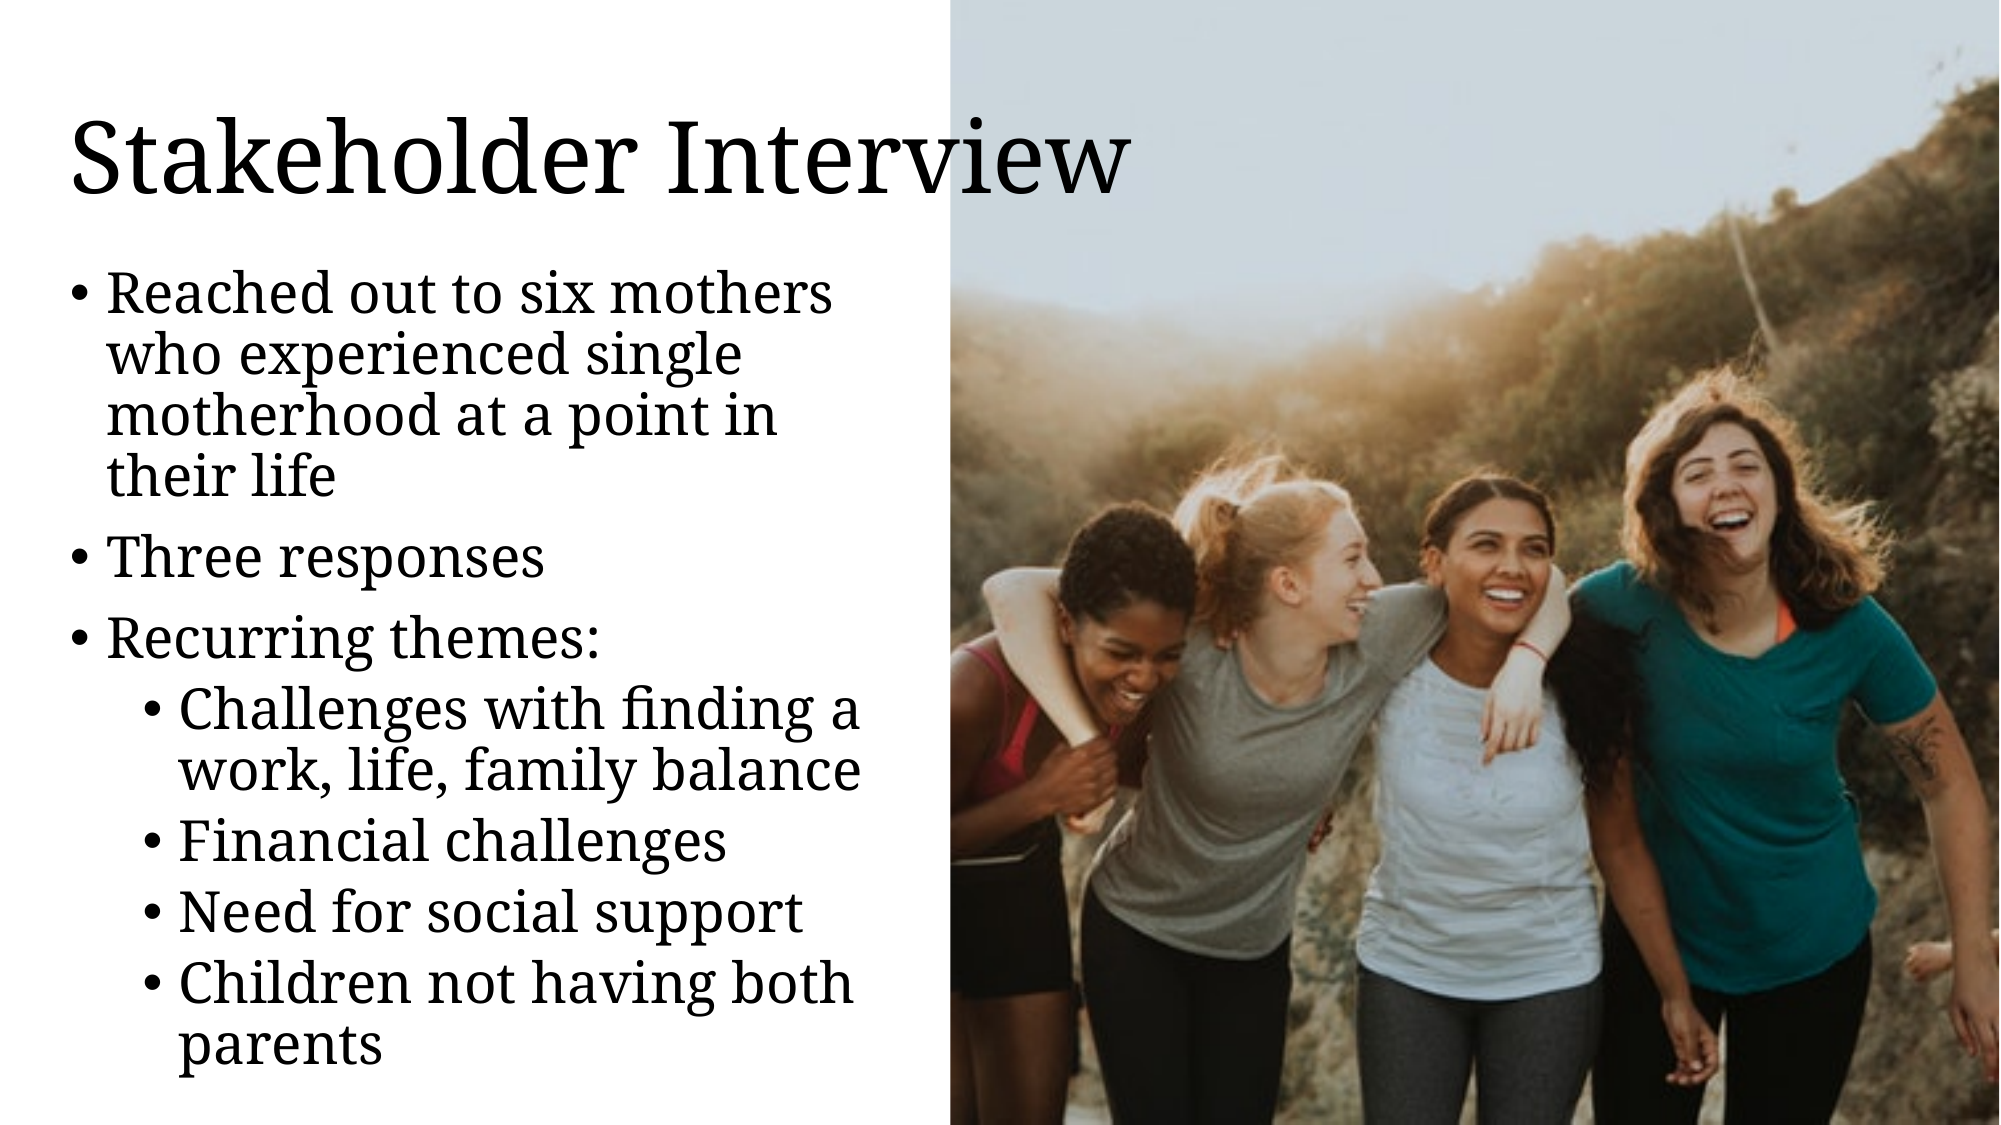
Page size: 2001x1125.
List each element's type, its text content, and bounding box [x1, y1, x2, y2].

list Reached out to six mothers who experienced single motherhood at a point in their life Three responses Recurring themes: Challenges with finding a work, life, family balance Financial challenges Need for social support Children not having both parents [54, 257, 920, 1089]
picture [950, 0, 2000, 1125]
title Stakeholder Interview [54, 52, 950, 271]
